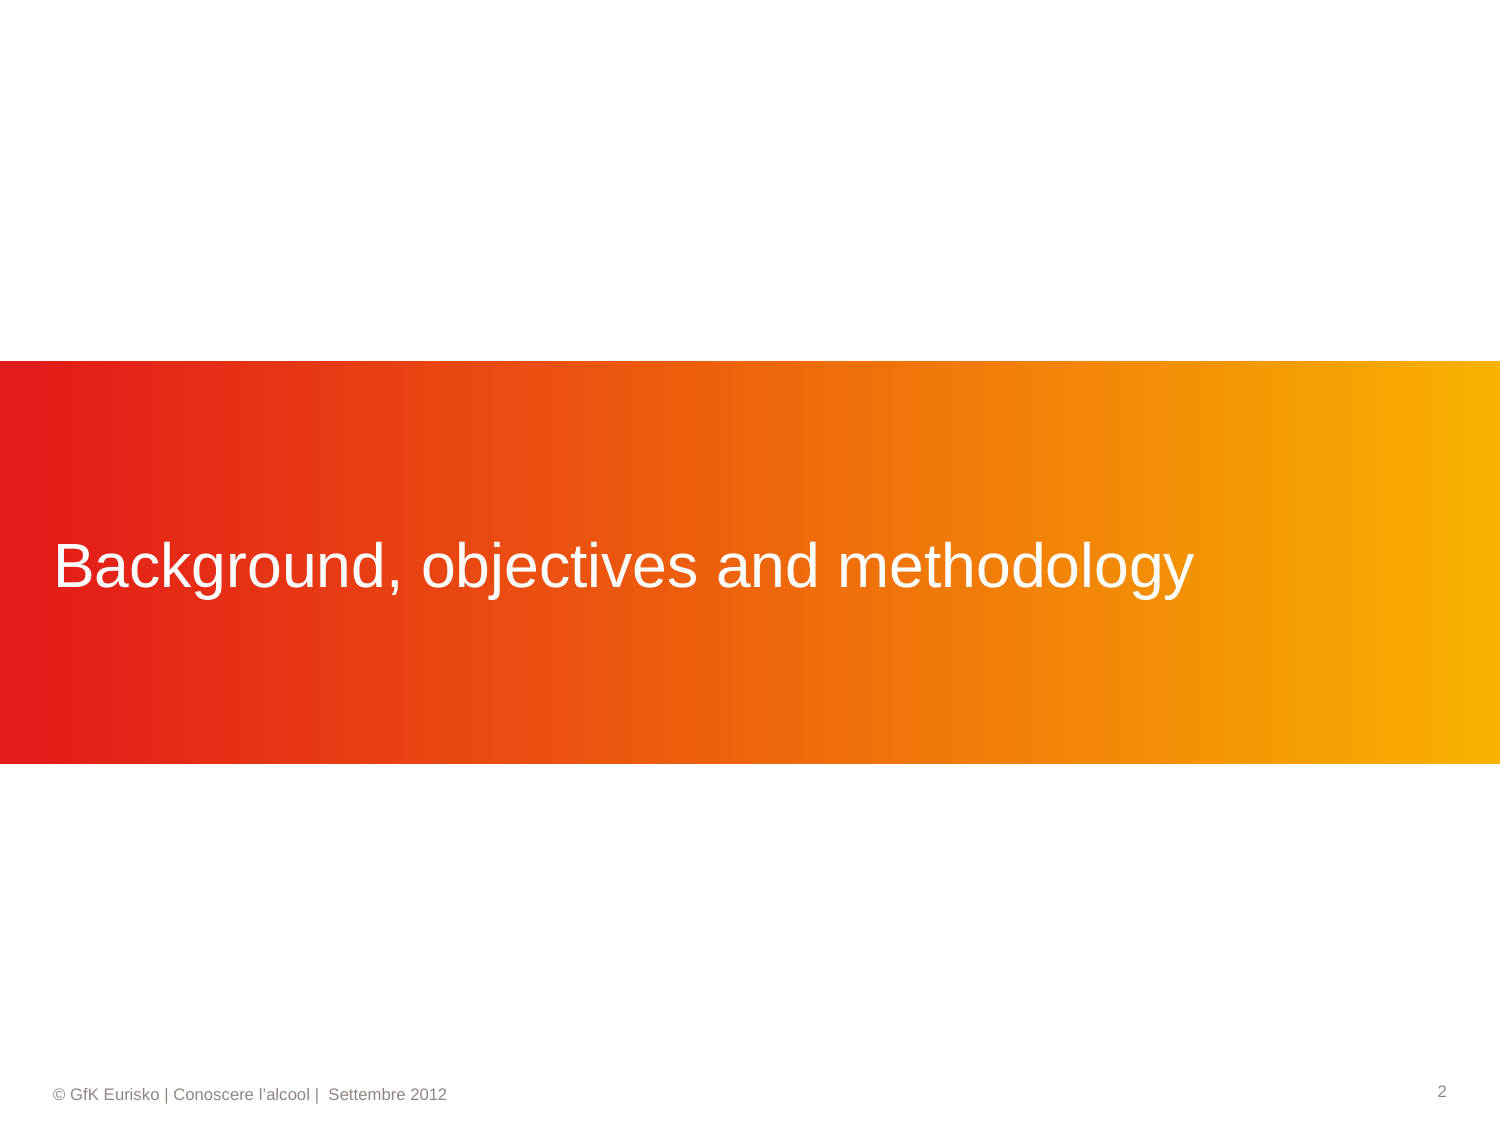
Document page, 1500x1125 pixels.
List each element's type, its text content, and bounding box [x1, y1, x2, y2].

text_box Background, objectives and methodology [0, 361, 1500, 764]
text_box [0, 0, 1500, 361]
